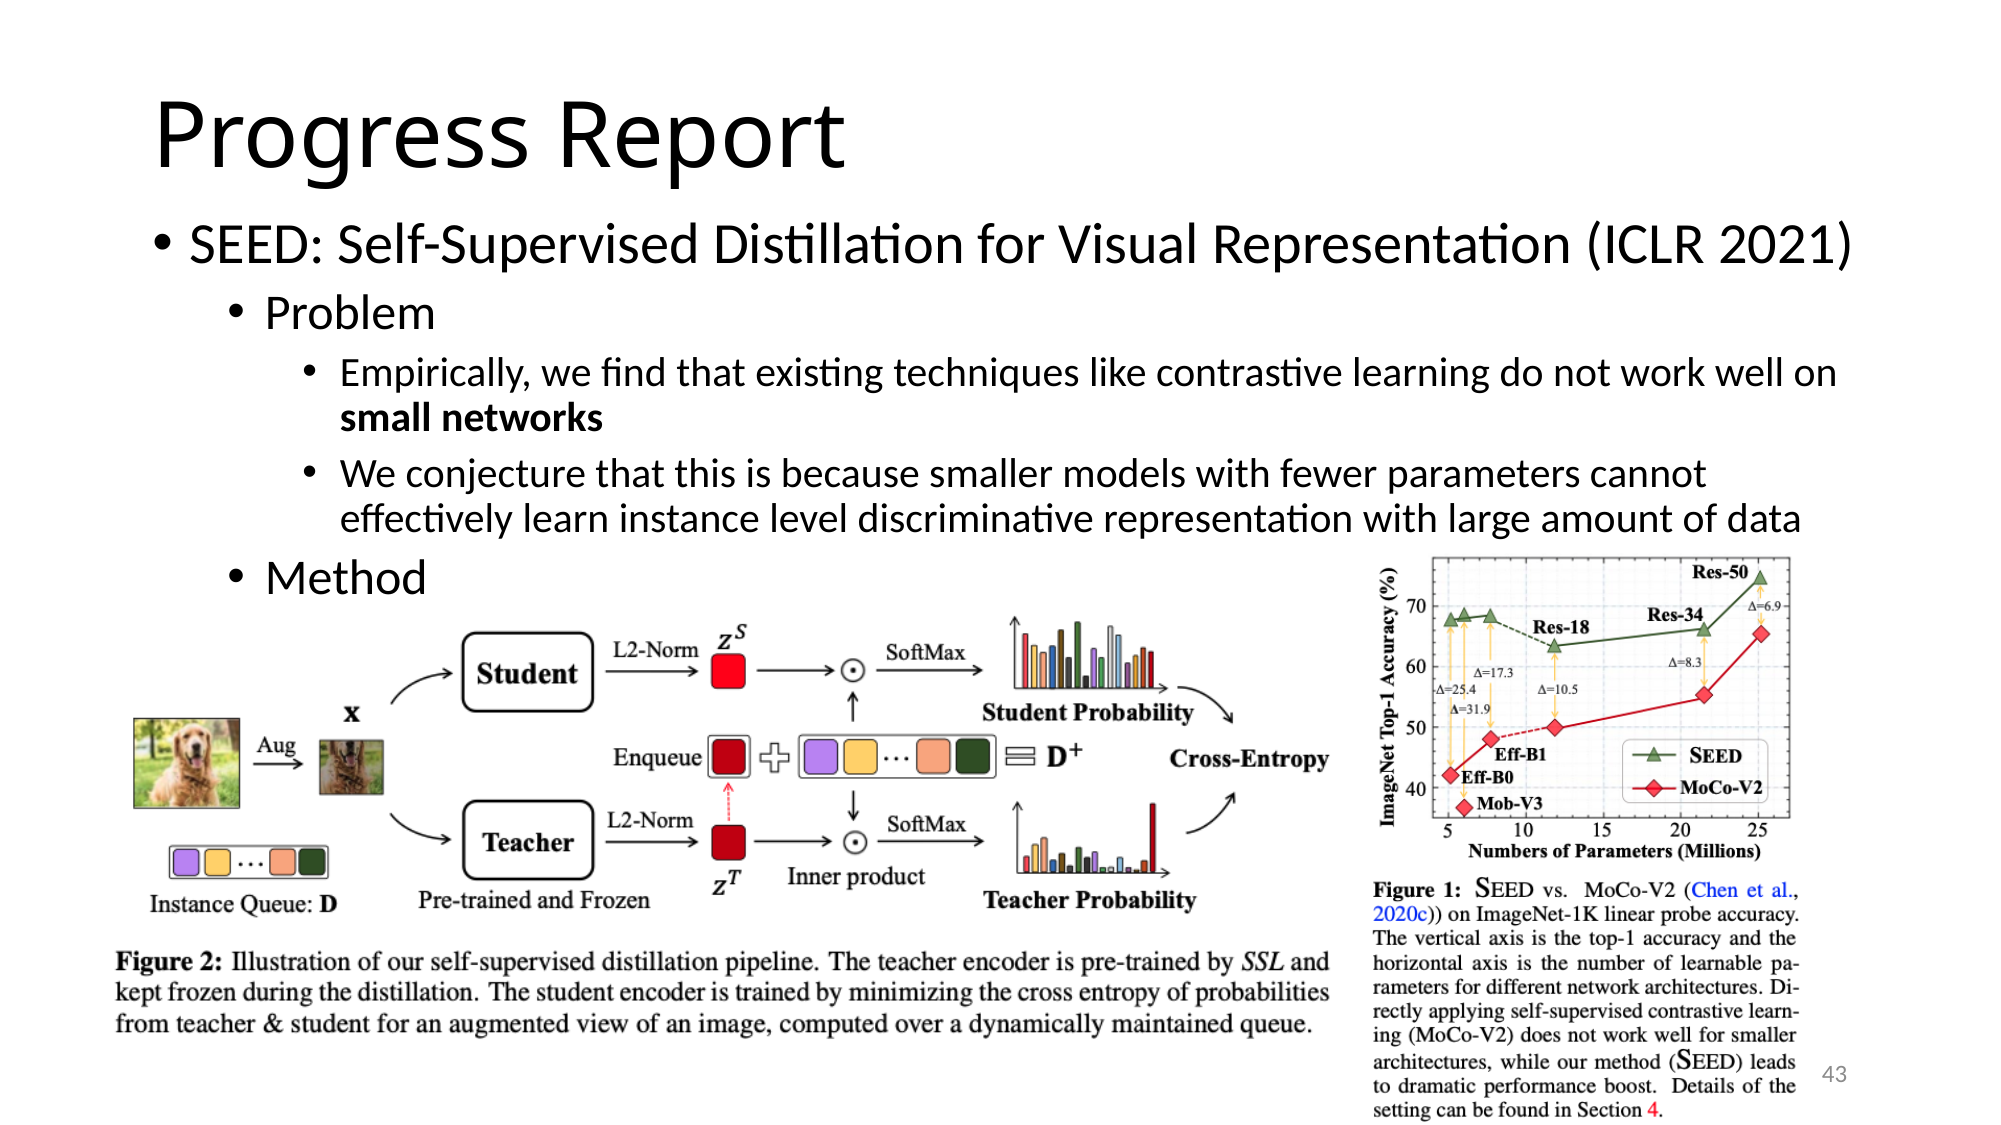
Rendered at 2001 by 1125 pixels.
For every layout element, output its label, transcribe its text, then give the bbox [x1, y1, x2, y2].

list SEED: Self-Supervised Distillation for Visual Representation (ICLR 2021) Problem Empirically, we find that existing techniques like contrastive learning do not work well on small networks We conjecture that this is because smaller models with fewer parameters cannot effectively learn instance level discriminative representation with large amount of data Method [137, 205, 1877, 1096]
picture [107, 607, 1340, 1043]
picture [1369, 545, 1804, 1125]
title Progress Report [137, 28, 1863, 205]
slide_number 43 [1804, 1042, 1863, 1103]
